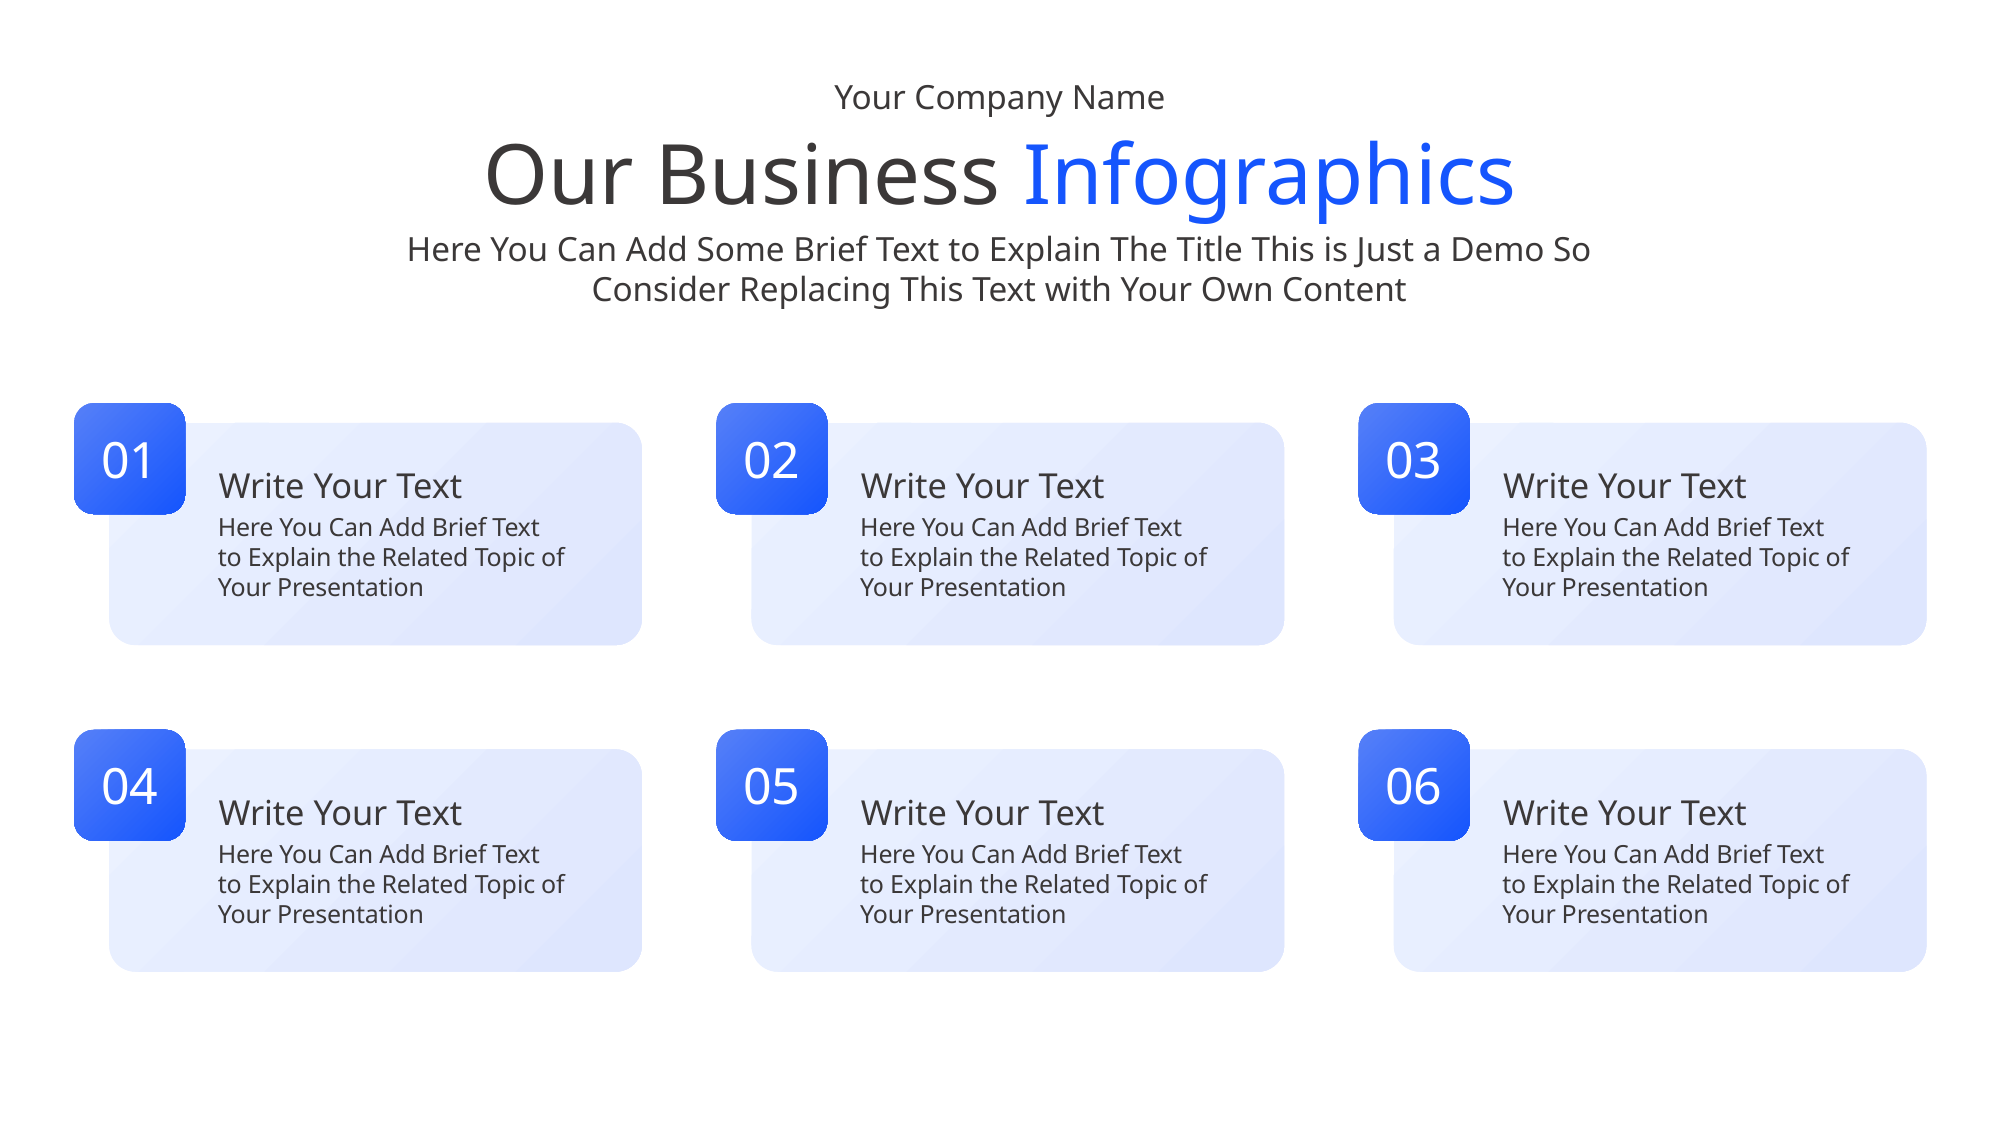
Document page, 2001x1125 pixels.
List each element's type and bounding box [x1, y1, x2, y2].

text_box [716, 403, 1285, 646]
text_box [1358, 729, 1927, 972]
text_box [74, 729, 642, 972]
text_box [74, 403, 642, 646]
text_box [716, 729, 1285, 972]
text_box [1358, 403, 1927, 646]
text_box [357, 68, 1643, 317]
